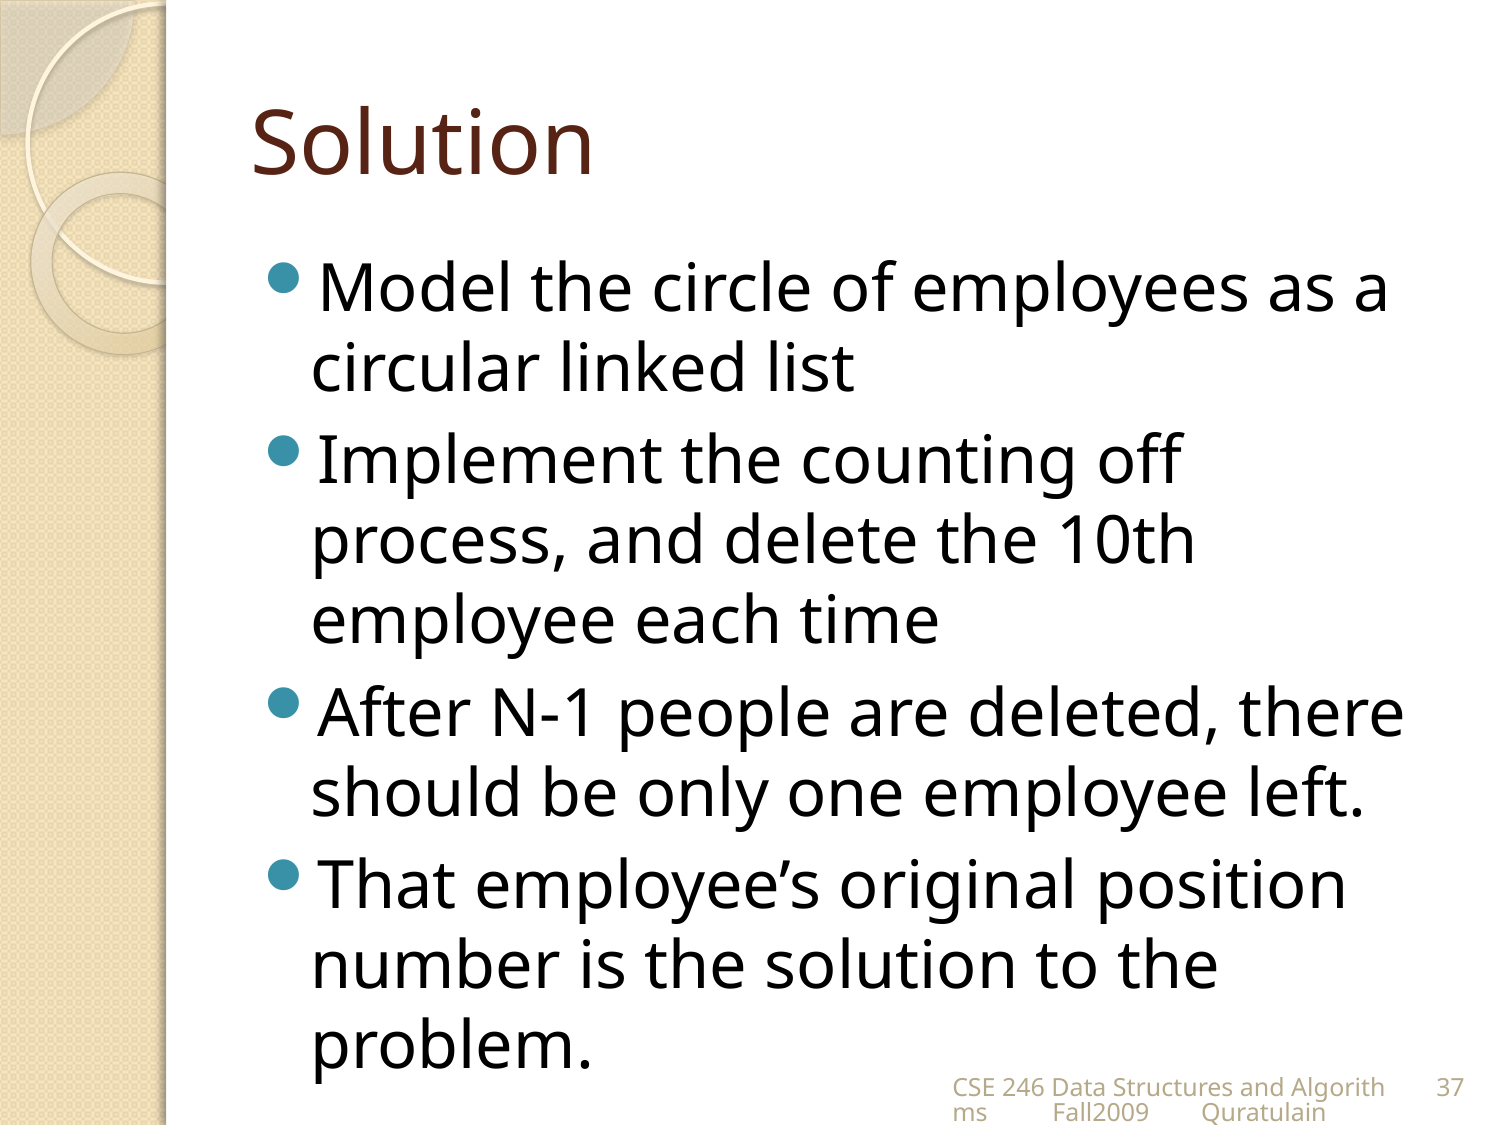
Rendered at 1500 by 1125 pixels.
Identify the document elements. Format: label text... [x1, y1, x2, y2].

title Solution [235, 45, 1466, 233]
slide_number 37 [1413, 1034, 1488, 1113]
list Model the circle of employees as a circular linked list Implement the counting off process, and delete the 10th employee each time After N-1 people are deleted, there should be only one employee left. That employee’s original position number is the solution to the problem. [235, 237, 1466, 1025]
footer CSE 246 Data Structures and Algorithms Fall2009 Quratulain [937, 1034, 1413, 1113]
